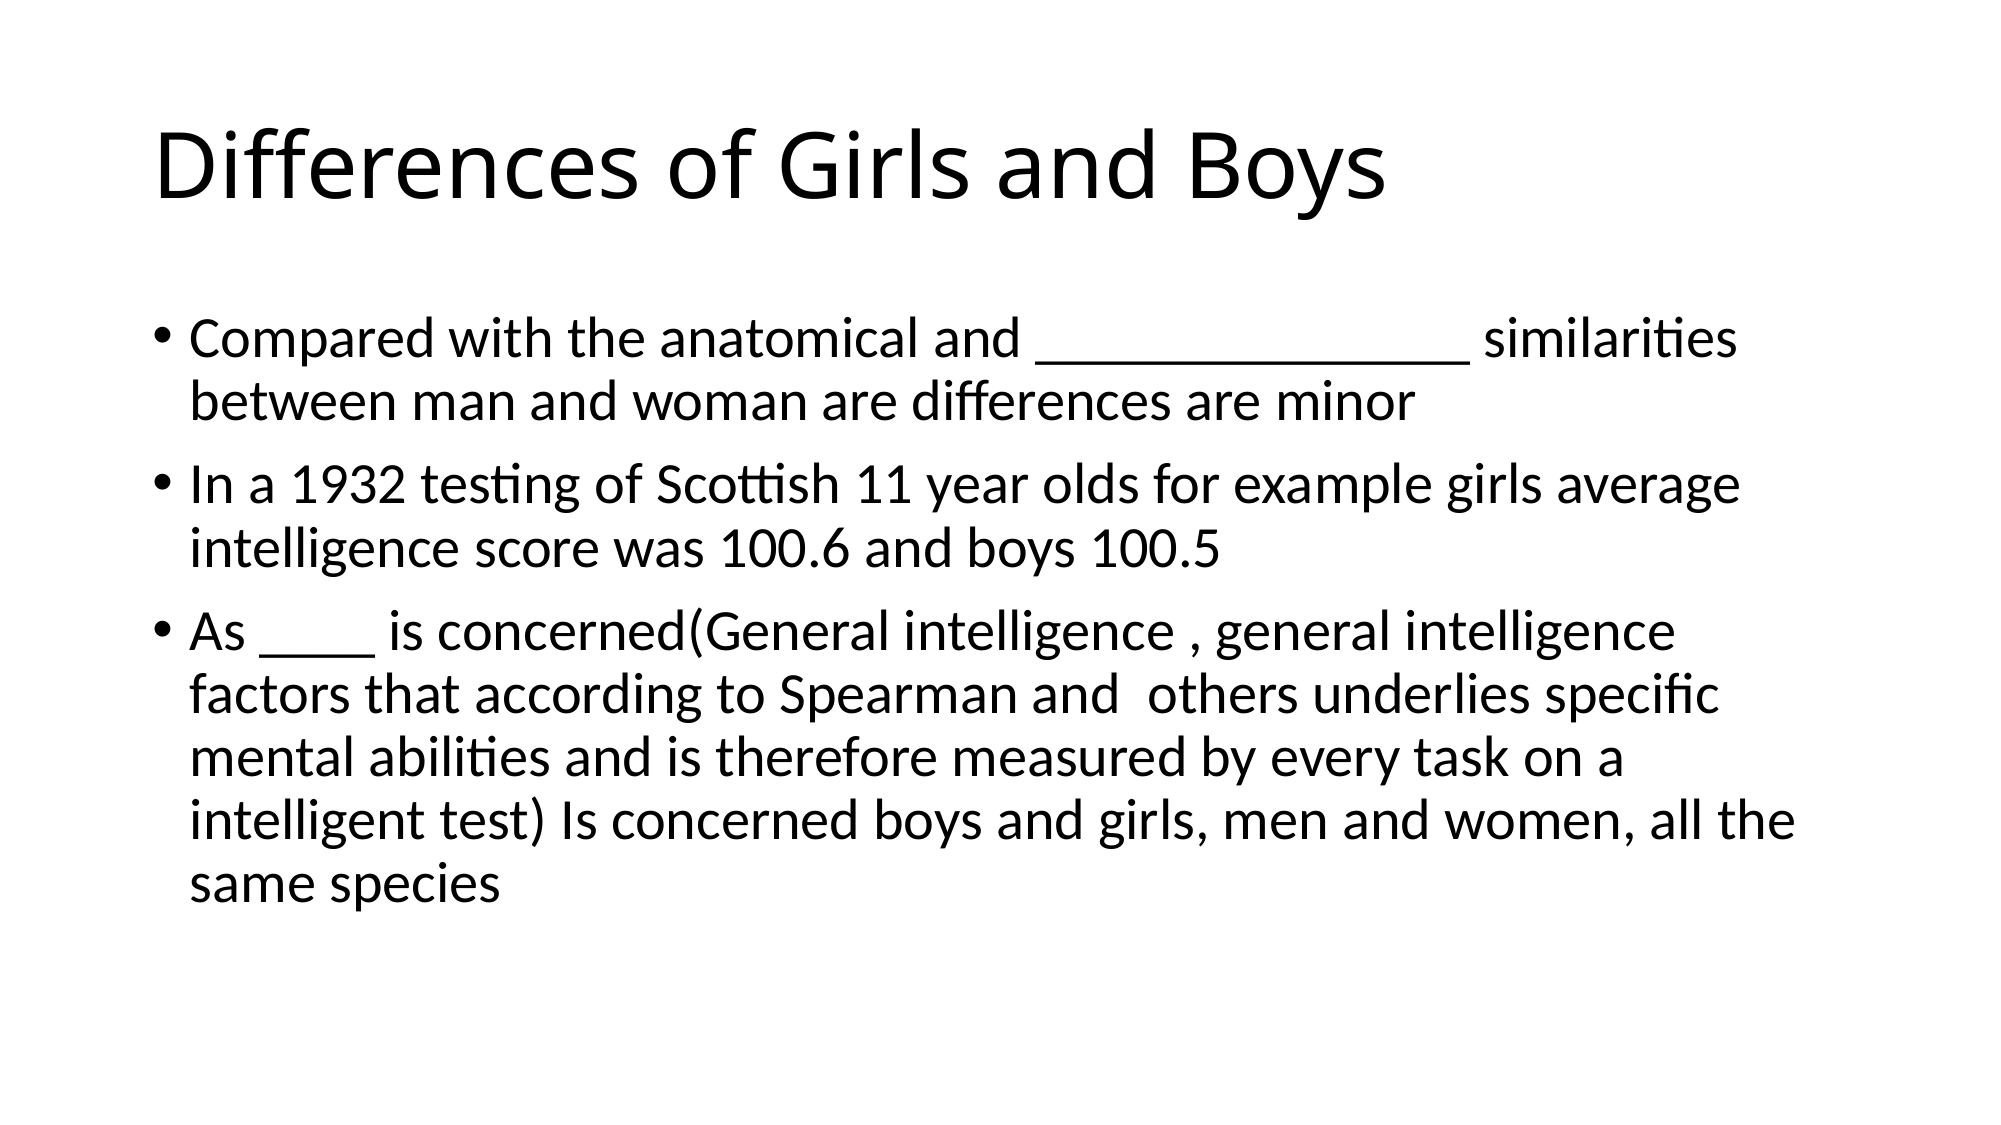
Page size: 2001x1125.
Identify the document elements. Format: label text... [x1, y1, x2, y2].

title Differences of Girls and Boys [137, 59, 1863, 278]
list Compared with the anatomical and _______________ similarities between man and woman are differences are minor In a 1932 testing of Scottish 11 year olds for example girls average intelligence score was 100.6 and boys 100.5 As ____ is concerned(General intelligence , general intelligence factors that according to Spearman and others underlies specific mental abilities and is therefore measured by every task on a intelligent test) Is concerned boys and girls, men and women, all the same species [137, 299, 1863, 1014]
